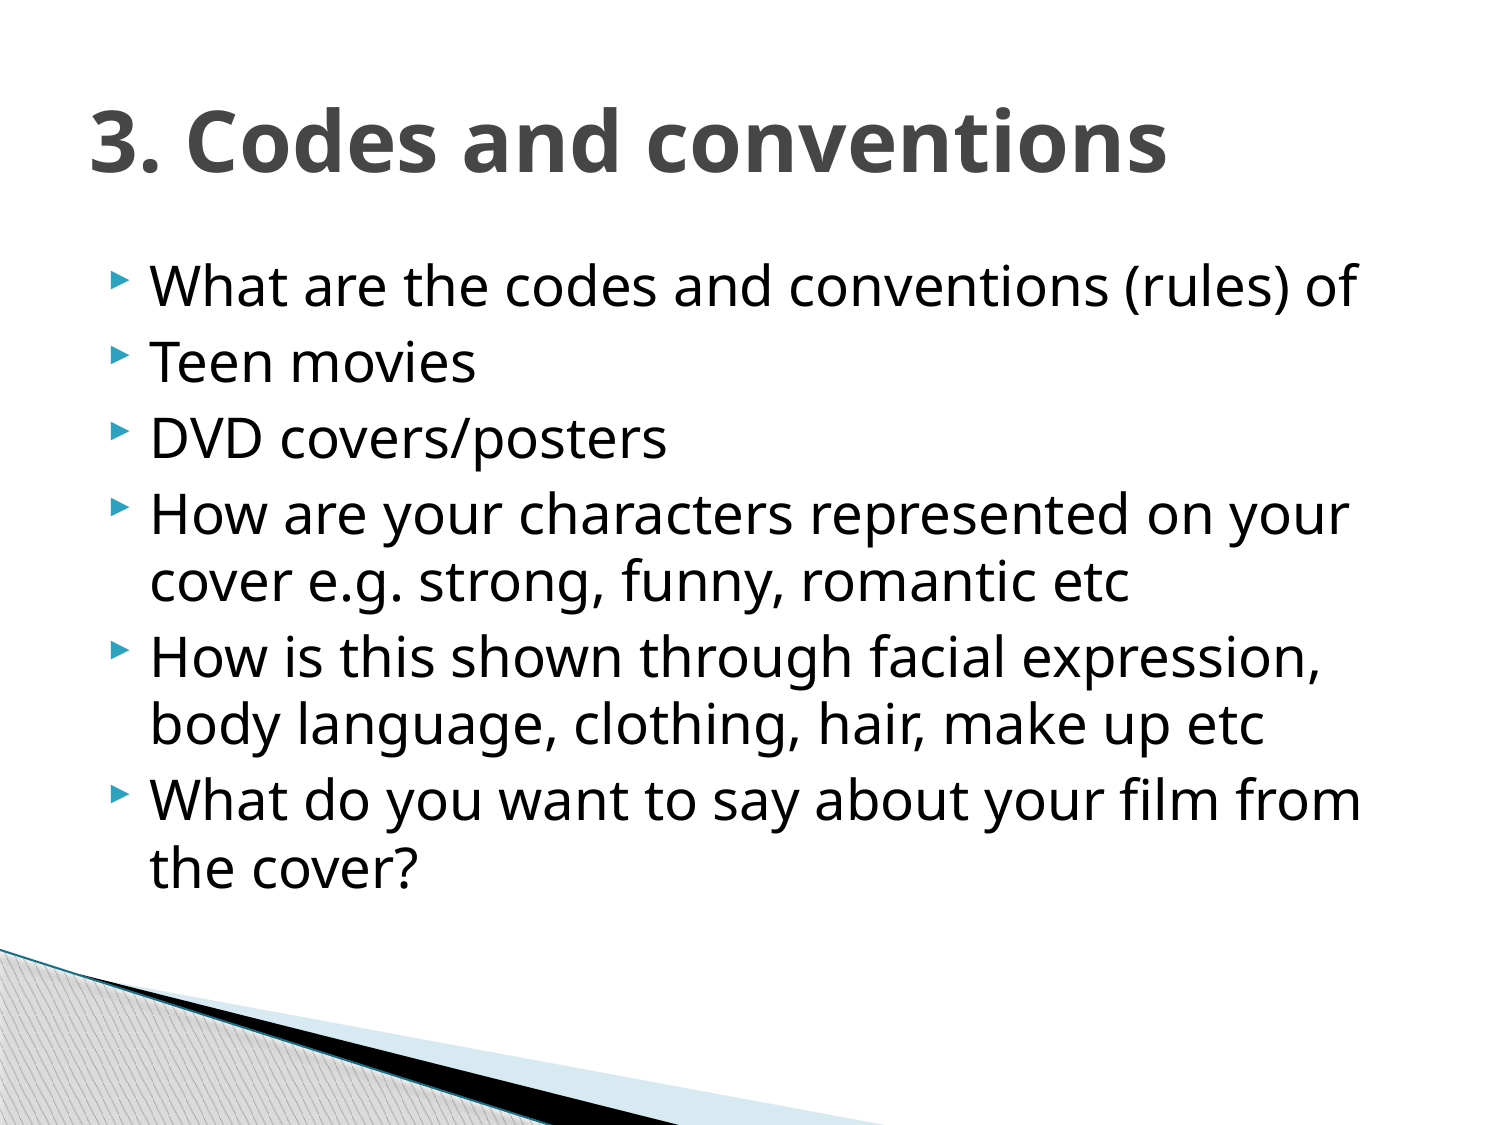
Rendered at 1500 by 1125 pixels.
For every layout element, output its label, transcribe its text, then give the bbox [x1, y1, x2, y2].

list What are the codes and conventions (rules) of Teen movies DVD covers/posters How are your characters represented on your cover e.g. strong, funny, romantic etc How is this shown through facial expression, body language, clothing, hair, make up etc What do you want to say about your film from the cover? [75, 243, 1425, 986]
title 3. Codes and conventions [75, 45, 1425, 233]
